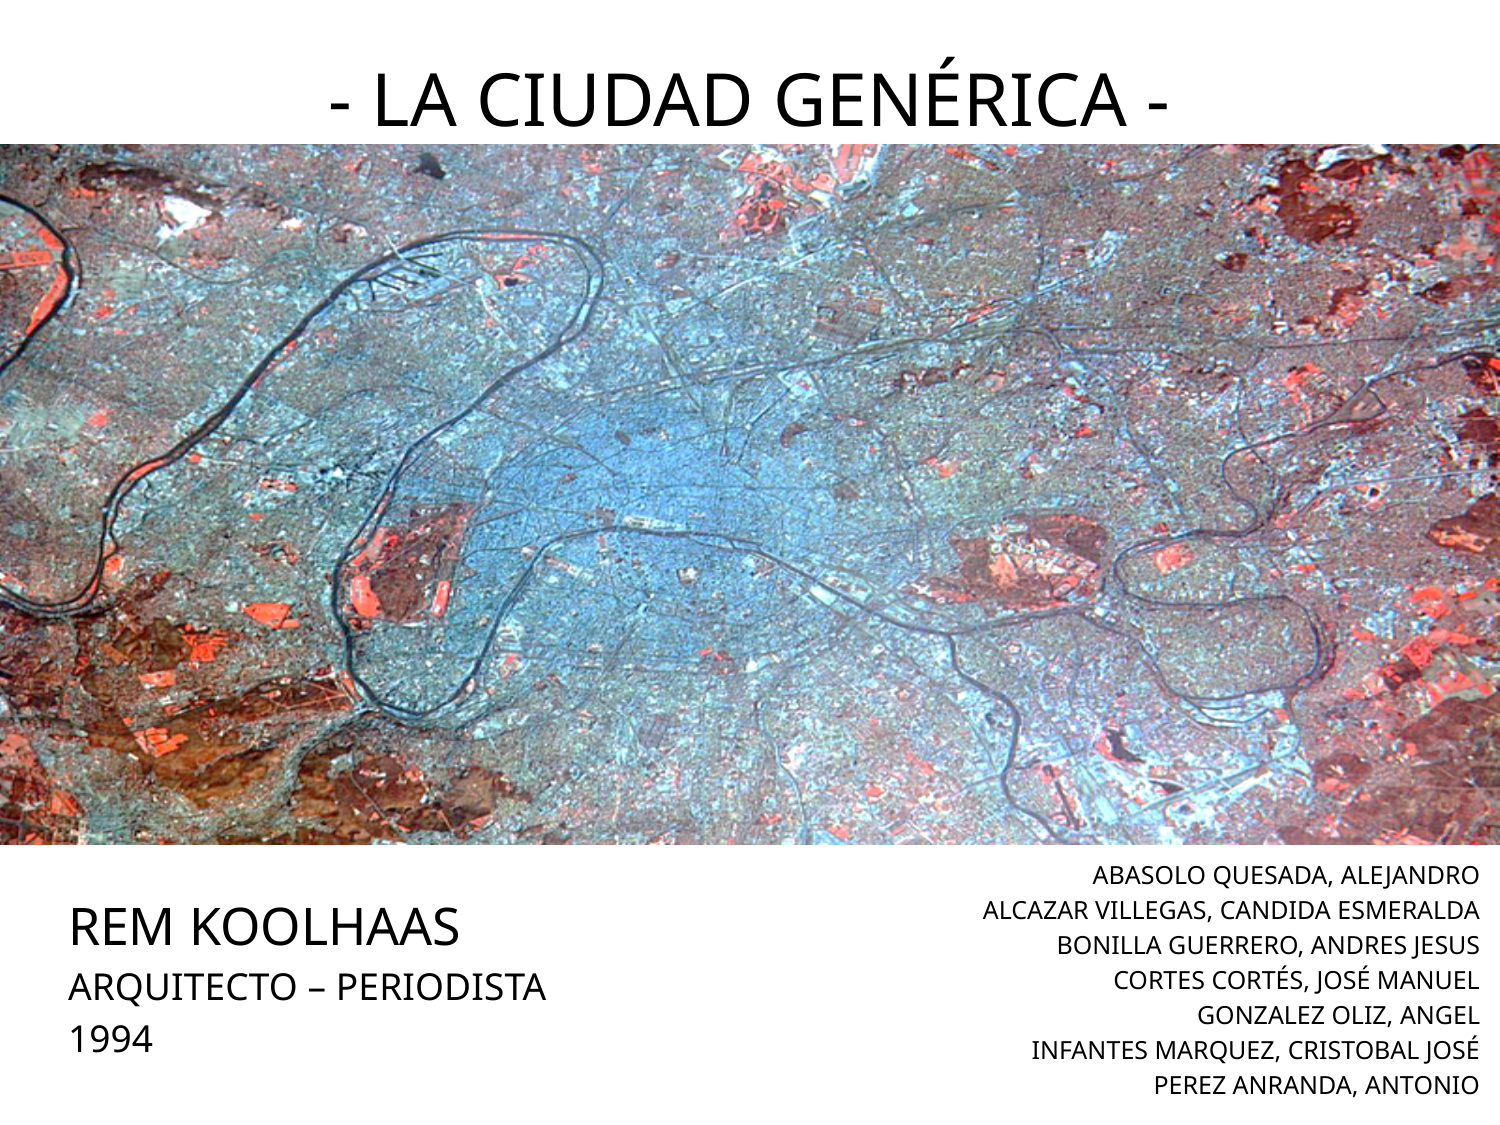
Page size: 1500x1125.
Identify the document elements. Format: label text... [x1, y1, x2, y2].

list REM KOOLHAAS ARQUITECTO – PERIODISTA 1994 [53, 886, 716, 1069]
title - LA CIUDAD GENÉRICA - [112, 45, 1388, 142]
picture [0, 144, 1500, 845]
text_box [112, 853, 1388, 1064]
list ABASOLO QUESADA, ALEJANDRO ALCAZAR VILLEGAS, CANDIDA ESMERALDA BONILLA GUERRERO, ANDRES JESUS CORTES CORTÉS, JOSÉ MANUEL GONZALEZ OLIZ, ANGEL INFANTES MARQUEZ, CRISTOBAL JOSÉ PEREZ ANRANDA, ANTONIO [1388, 852, 1496, 1035]
